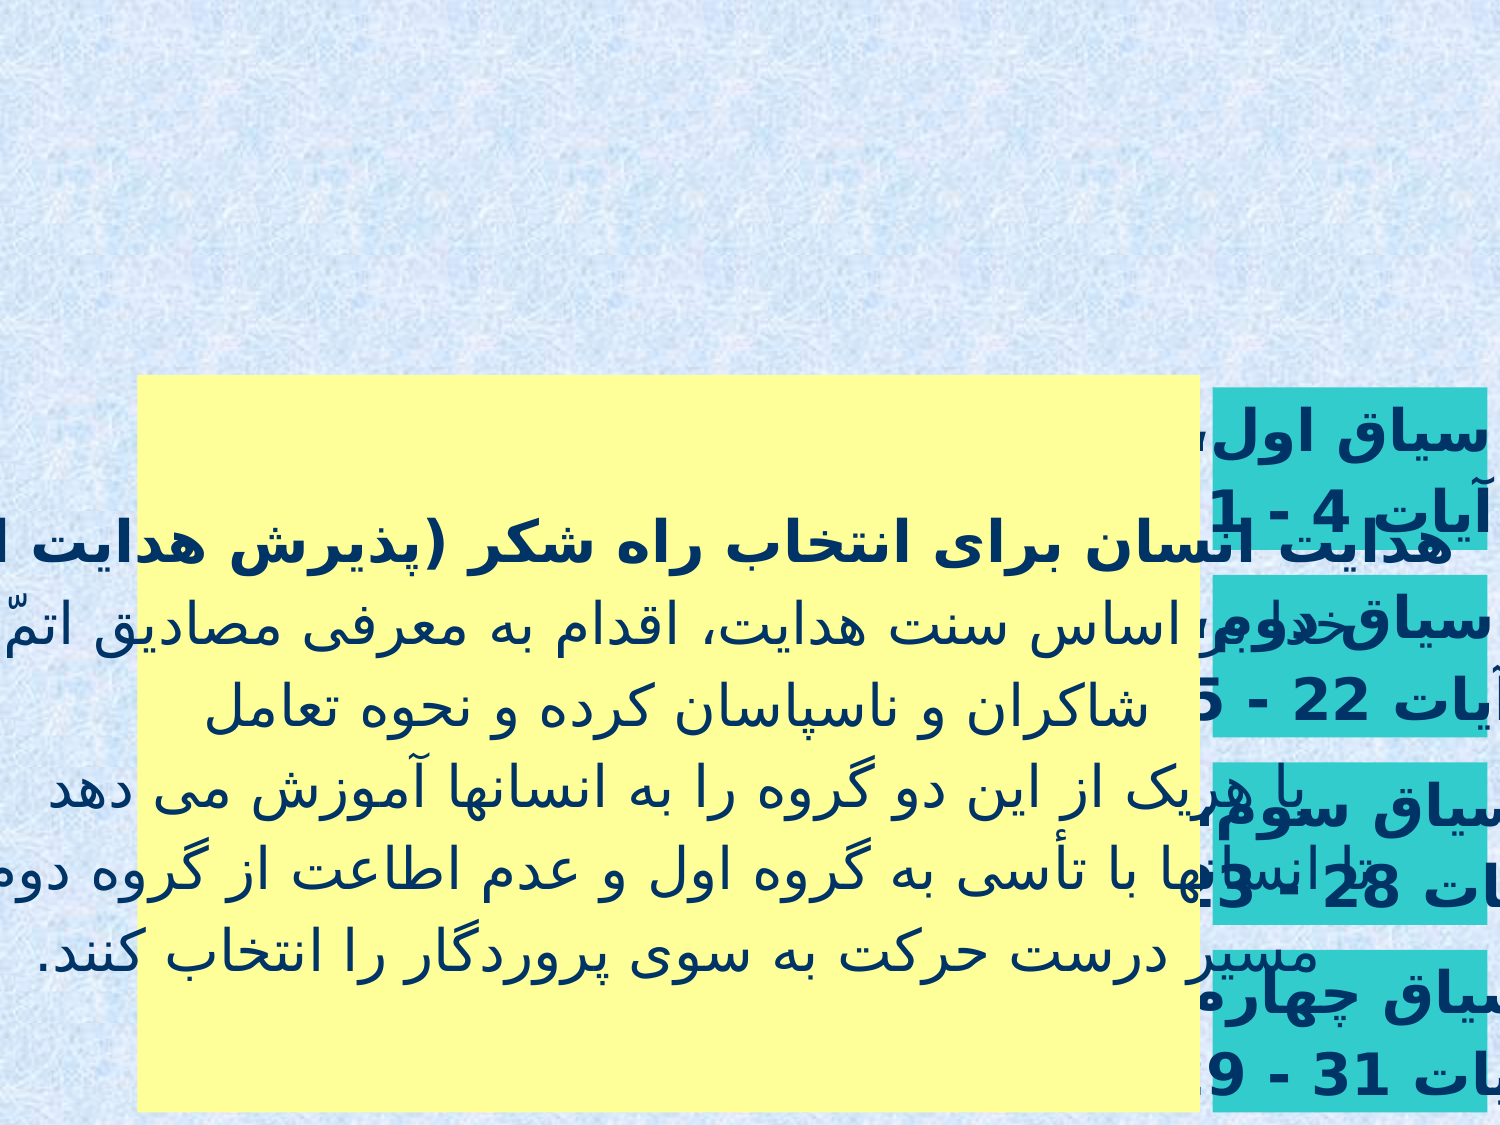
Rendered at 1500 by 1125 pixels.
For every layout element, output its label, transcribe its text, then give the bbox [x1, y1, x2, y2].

text_box سیاق اول، آیات 4 - 1 [1212, 387, 1488, 550]
text_box سیاق چهارم، آیات 31 - 29 [1212, 949, 1488, 1113]
text_box هدایت انسان برای انتخاب راه شکر (پذیرش هدایت الهی) خدا بر اساس سنت هدایت، اقدام به معرفی مصادیق اتمّ شاکران و ناسپاسان کرده و نحوه تعامل با هریک از این دو گروه را به انسانها آموزش می دهد تا انسانها با تأسی به گروه اول و عدم اطاعت از گروه دوم مسیر درست حرکت به سوی پروردگار را انتخاب کنند. [137, 374, 1200, 1113]
picture [0, 0, 1500, 1125]
text_box سیاق دوم، آیات 22 - 5 [1212, 574, 1488, 738]
text_box سیاق سوم، آیات 28 - 23 [1212, 762, 1488, 925]
